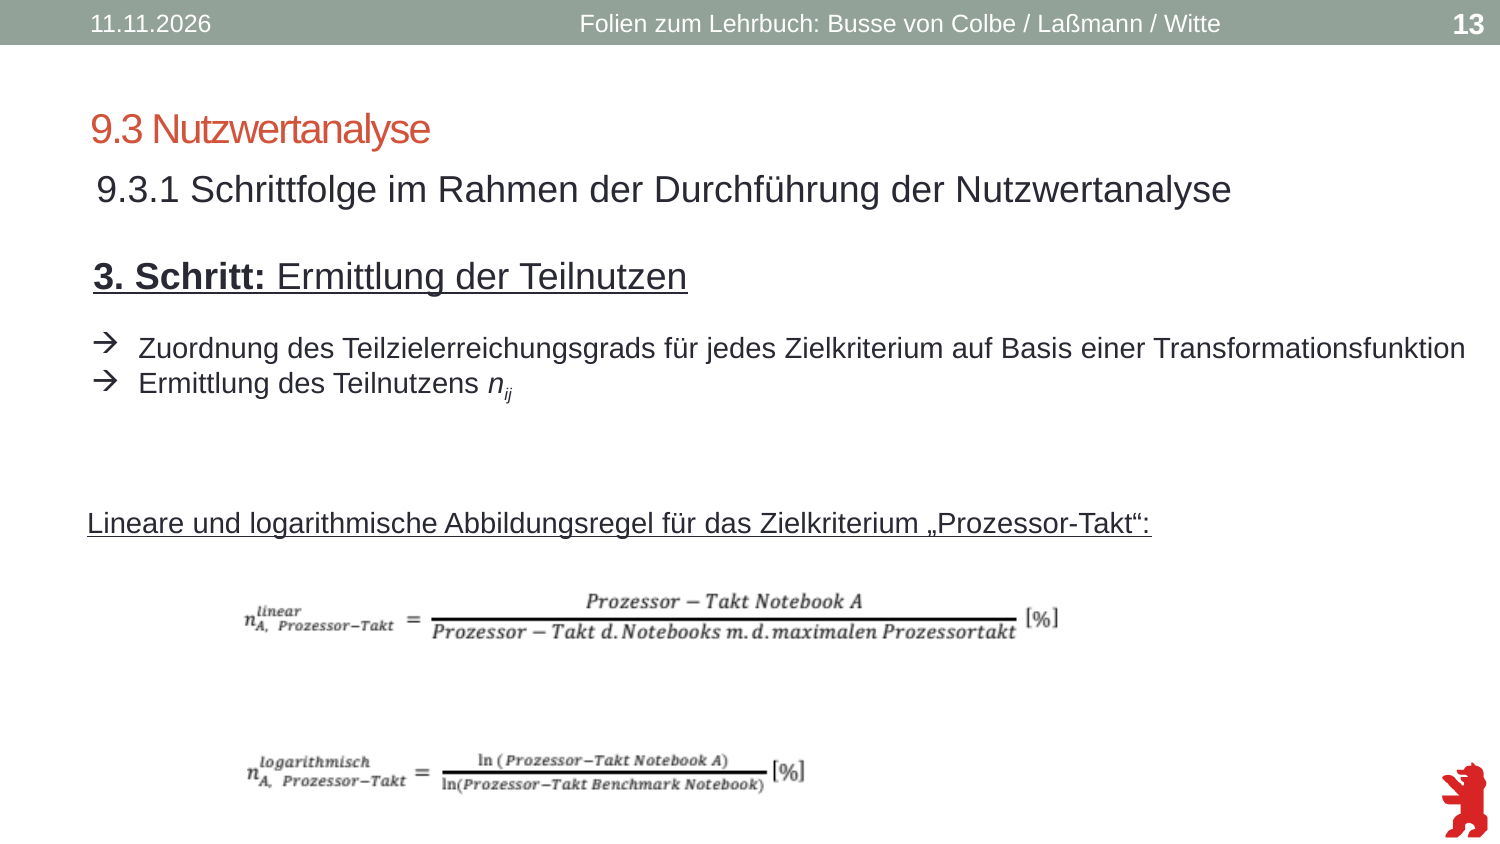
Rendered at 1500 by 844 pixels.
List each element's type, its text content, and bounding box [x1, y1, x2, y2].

text_box 3. Schritt: Ermittlung der Teilnutzen [78, 244, 703, 305]
text_box 9.3.1 Schrittfolge im Rahmen der Durchführung der Nutzwertanalyse [81, 157, 1248, 217]
text_box Zuordnung des Teilzielerreichungsgrads für jedes Zielkriterium auf Basis einer Transformationsfunktion Ermittlung des Teilnutzens nij [76, 322, 1484, 412]
title 9.3 Nutzwertanalyse [75, 65, 1500, 188]
footer Folien zum Lehrbuch: Busse von Colbe / Laßmann / Witte [562, 2, 1238, 43]
text_box Lineare und logarithmische Abbildungsregel für das Zielkriterium „Prozessor-Takt“: [72, 497, 1167, 547]
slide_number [75, 2, 550, 43]
picture [1434, 760, 1500, 844]
slide_number 13 [1325, 2, 1500, 43]
picture [160, 551, 1294, 844]
